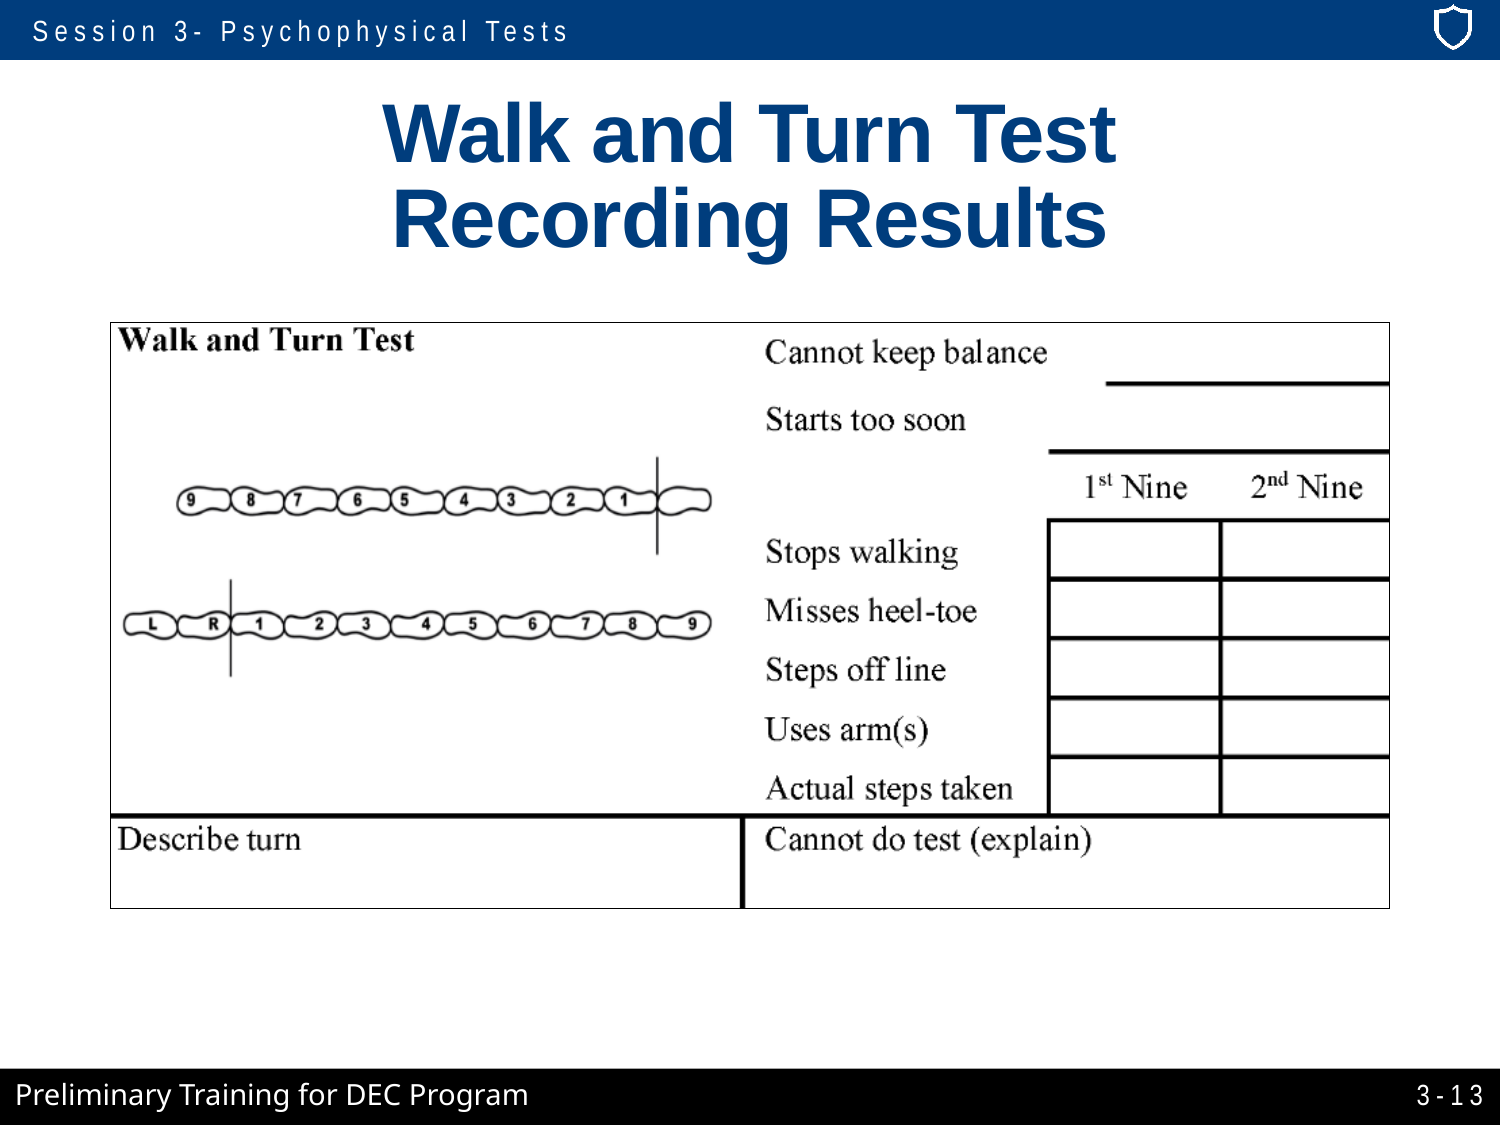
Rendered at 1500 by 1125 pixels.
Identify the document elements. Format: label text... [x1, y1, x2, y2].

picture [1434, 4, 1472, 50]
slide_number 3-13 [1218, 1063, 1499, 1124]
picture [109, 321, 1391, 909]
text_box Walk and Turn Test Recording Results [50, 87, 1450, 285]
